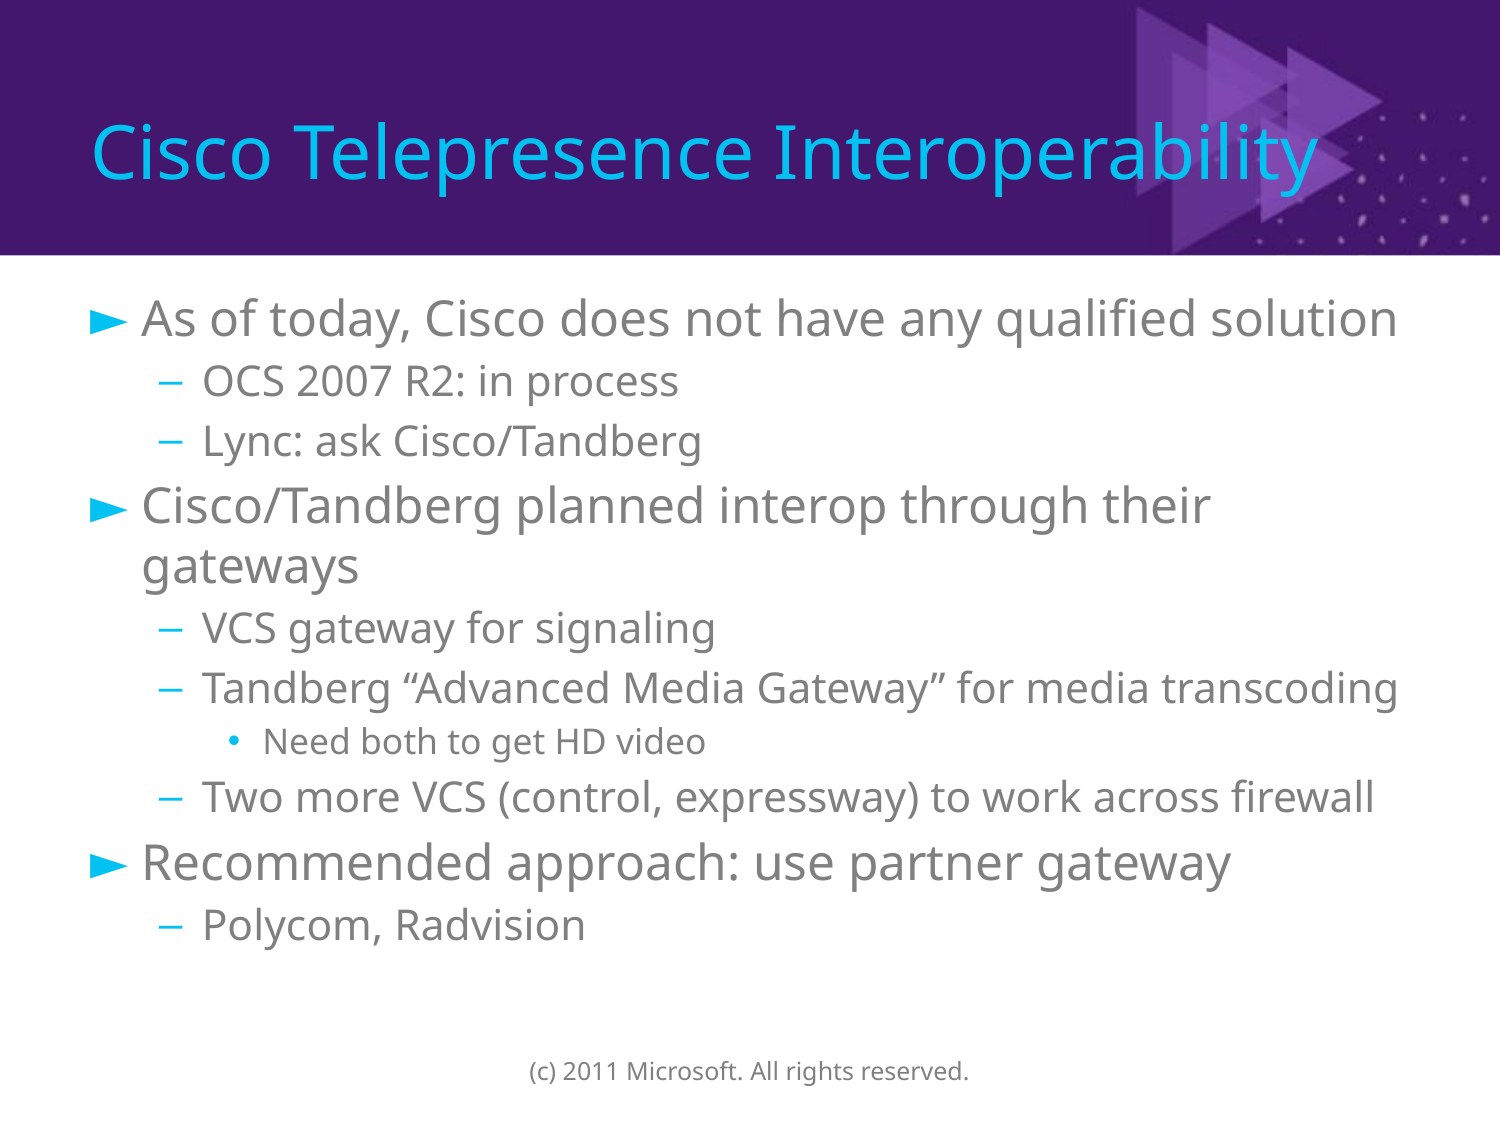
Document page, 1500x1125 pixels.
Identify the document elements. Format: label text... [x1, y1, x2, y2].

footer (c) 2011 Microsoft. All rights reserved. [512, 1042, 988, 1103]
title Cisco Telepresence Interoperability [75, 56, 1425, 244]
list As of today, Cisco does not have any qualified solution OCS 2007 R2: in process Lync: ask Cisco/Tandberg Cisco/Tandberg planned interop through their gateways VCS gateway for signaling Tandberg “Advanced Media Gateway” for media transcoding Need both to get HD video Two more VCS (control, expressway) to work across firewall Recommended approach: use partner gateway Polycom, Radvision [75, 278, 1425, 1047]
picture [0, 0, 1500, 255]
